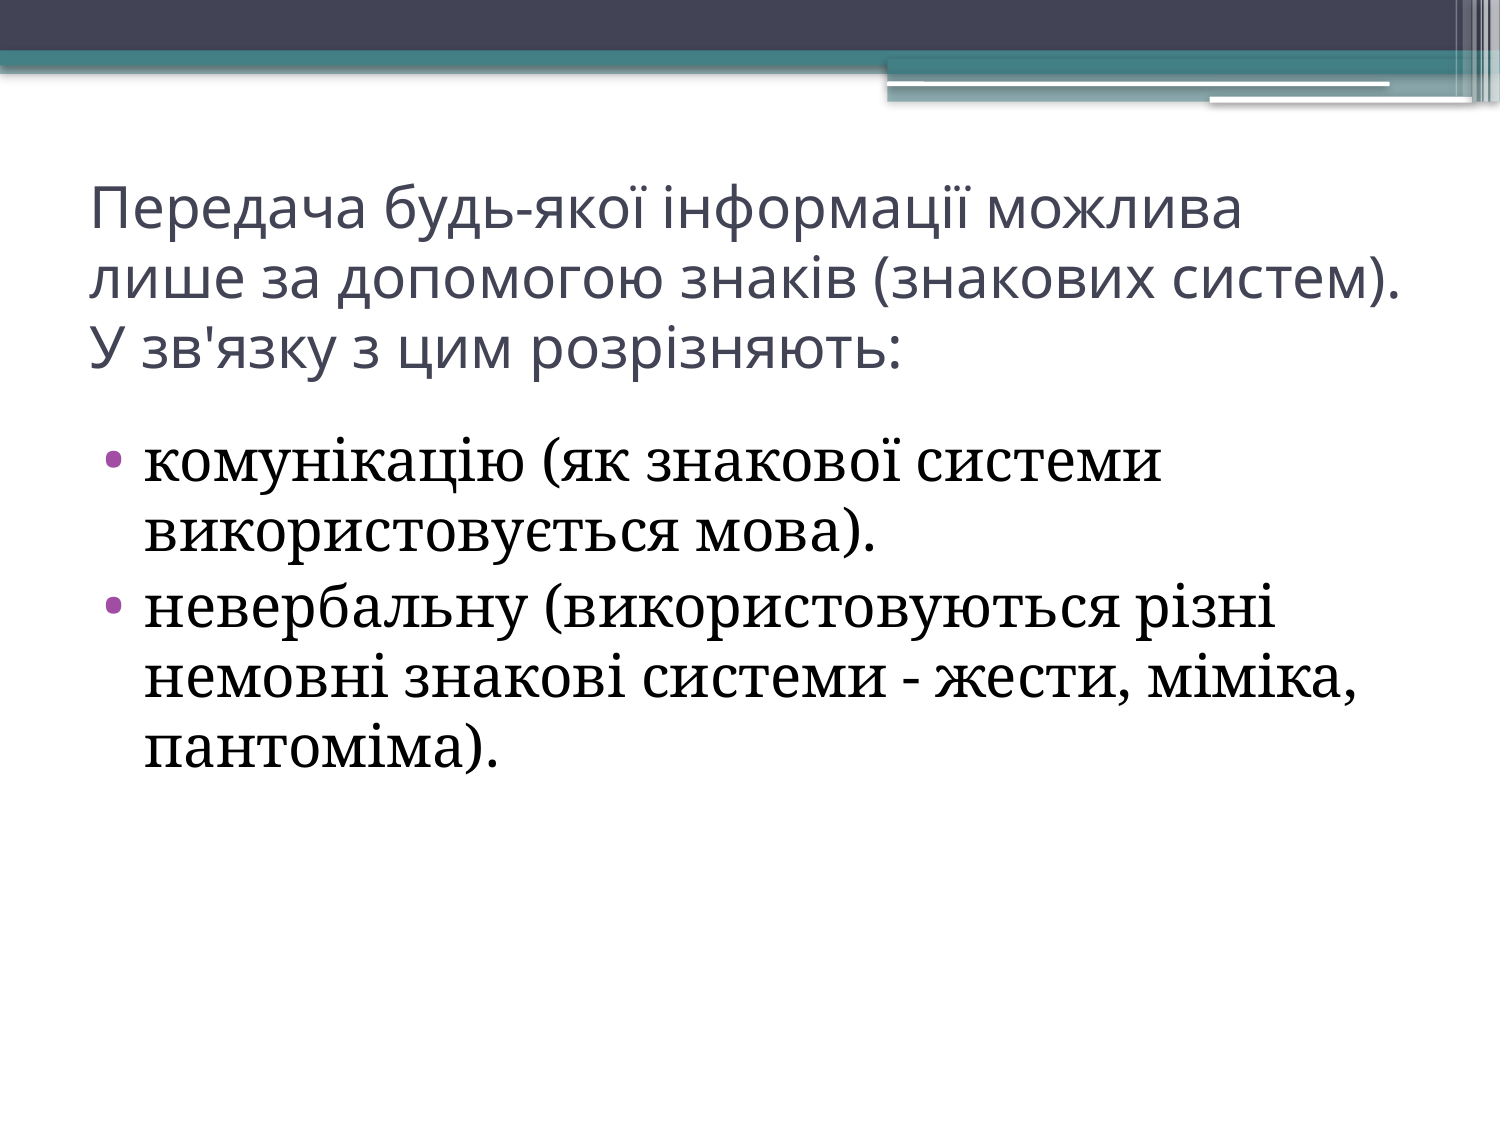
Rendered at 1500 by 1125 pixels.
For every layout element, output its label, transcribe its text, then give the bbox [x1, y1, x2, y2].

title Передача будь-якої інформації можлива лише за допомогою знаків (знакових систем). У зв'язку з цим розрізняють: [75, 187, 1425, 363]
list комунікацію (як знакової системи використовується мова). невербальну (використовуються різні немовні знакові системи - жести, міміка, пантоміма). [70, 415, 1421, 1125]
